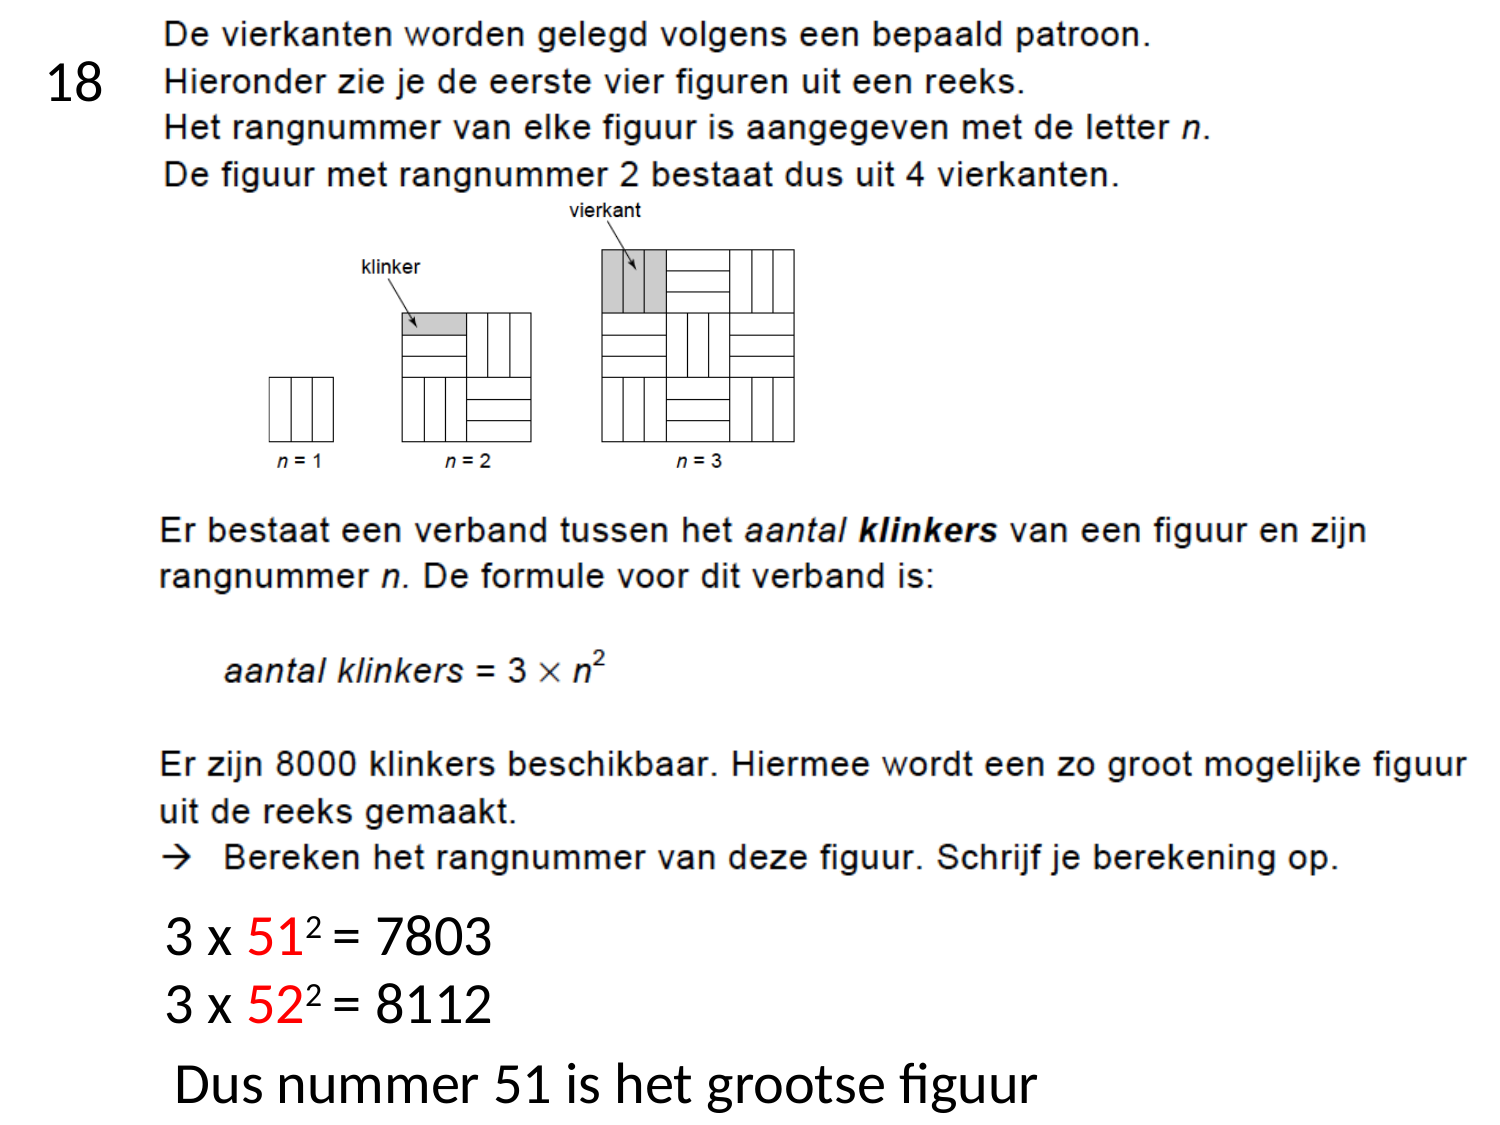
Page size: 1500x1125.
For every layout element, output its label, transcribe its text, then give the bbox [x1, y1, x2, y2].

text_box = 7803 [318, 894, 509, 957]
text_box 18 [30, 35, 119, 121]
picture [153, 505, 1500, 885]
text_box 3 x 512 [150, 891, 318, 957]
text_box Dus nummer 51 is het grootse figuur [160, 1037, 1055, 1123]
text_box 3 x 522 [150, 957, 318, 1043]
text_box = 8112 [318, 957, 509, 1037]
picture [155, 0, 1500, 478]
